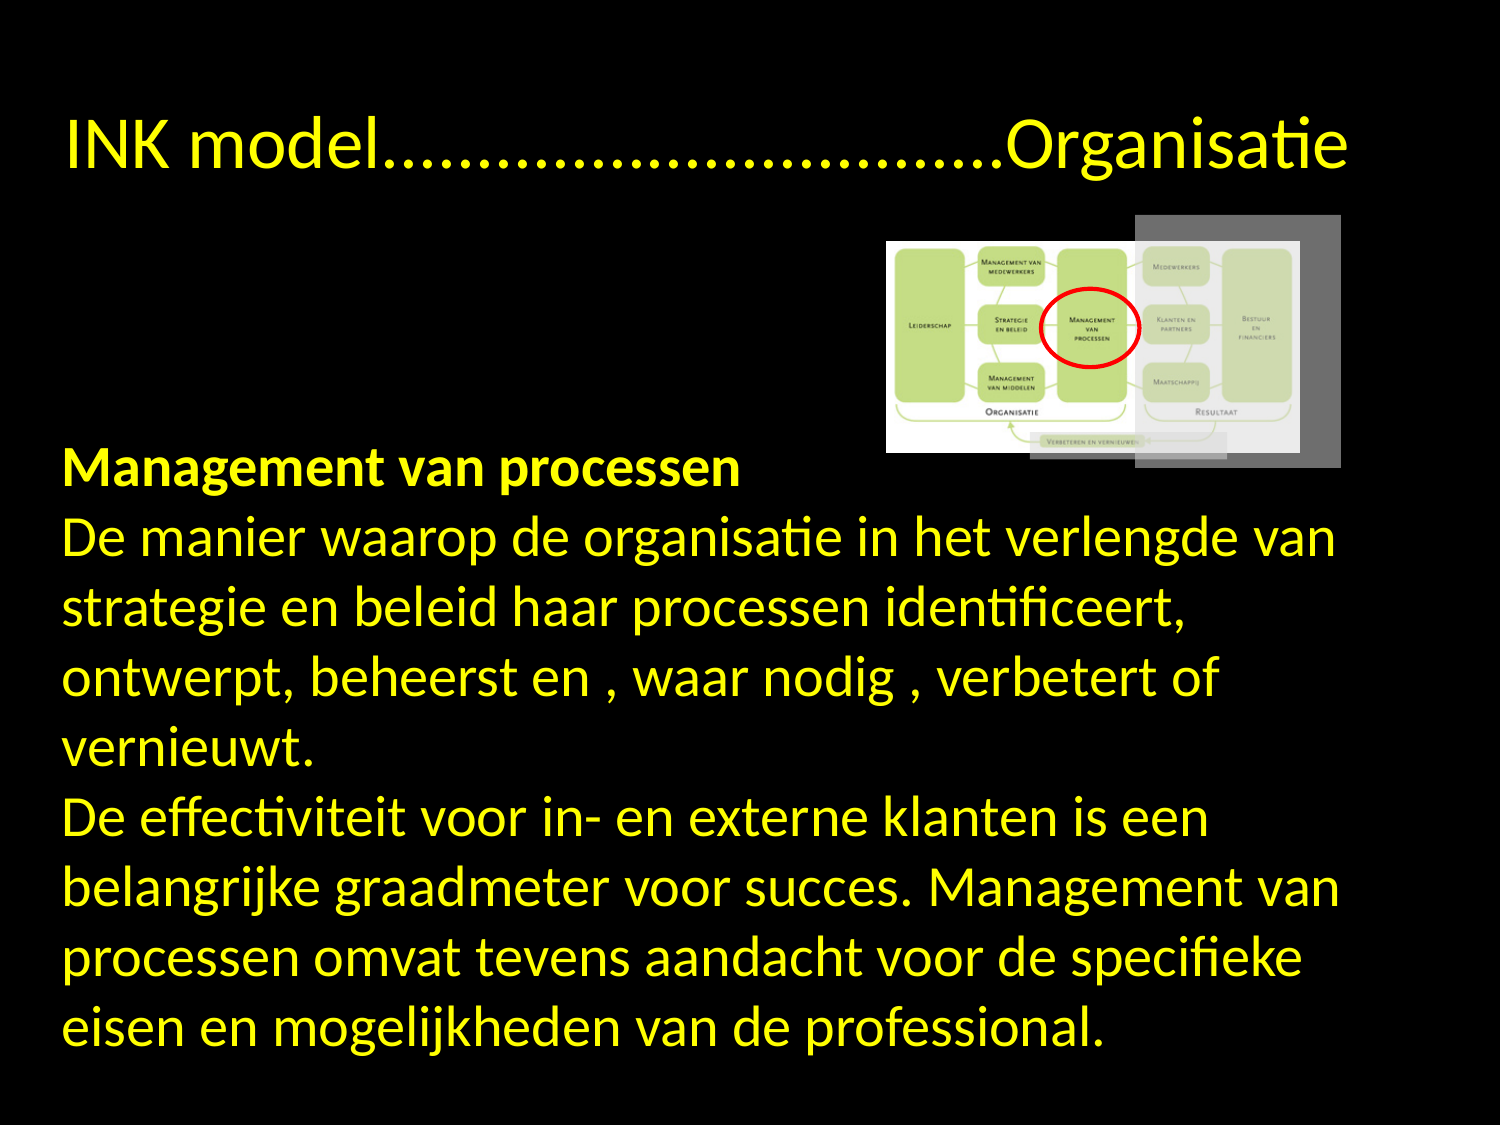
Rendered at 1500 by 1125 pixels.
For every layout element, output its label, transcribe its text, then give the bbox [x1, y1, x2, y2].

title INK model.................................Organisatie [49, 45, 1425, 233]
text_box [886, 214, 1342, 469]
text_box Management van processen De manier waarop de organisatie in het verlengde van strategie en beleid haar processen identificeert, ontwerpt, beheerst en , waar nodig , verbetert of vernieuwt. De effectiviteit voor in- en externe klanten is een belangrijke graadmeter voor succes. Management van processen omvat tevens aandacht voor de specifieke eisen en mogelijkheden van de professional. [46, 421, 1447, 1066]
